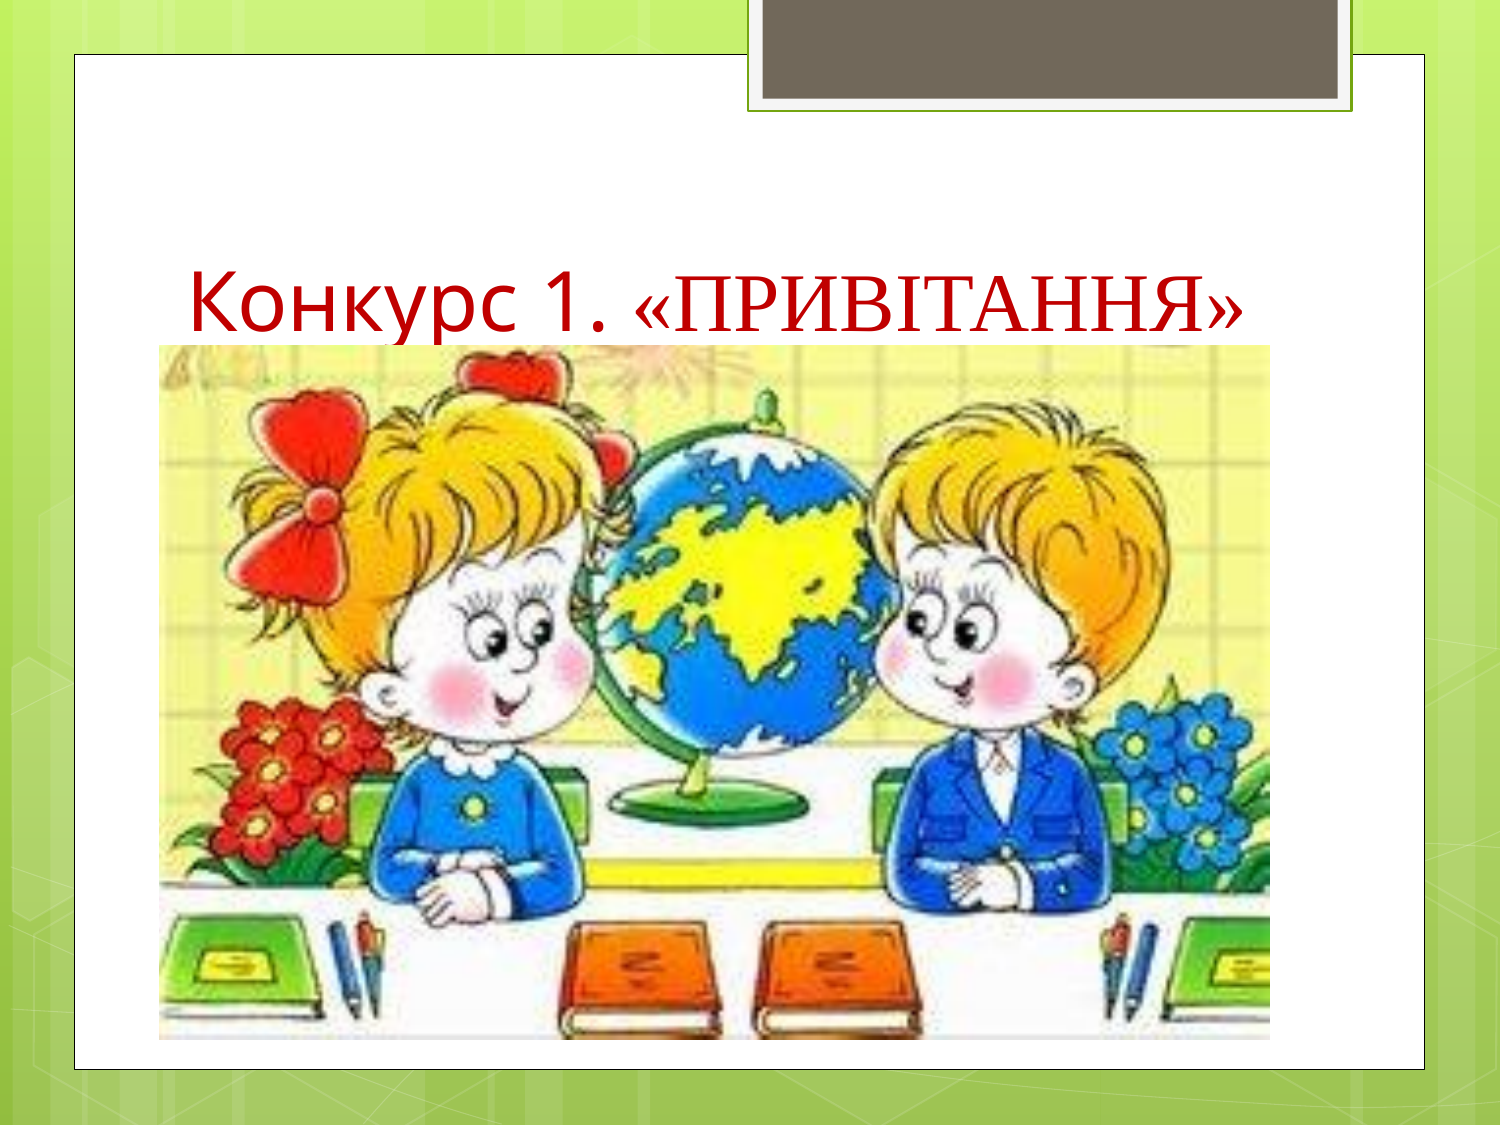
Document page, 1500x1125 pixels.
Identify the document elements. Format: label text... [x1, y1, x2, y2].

title Конкурс 1. «ПРИВІТАННЯ» [171, 168, 1324, 357]
picture [159, 345, 1270, 1040]
